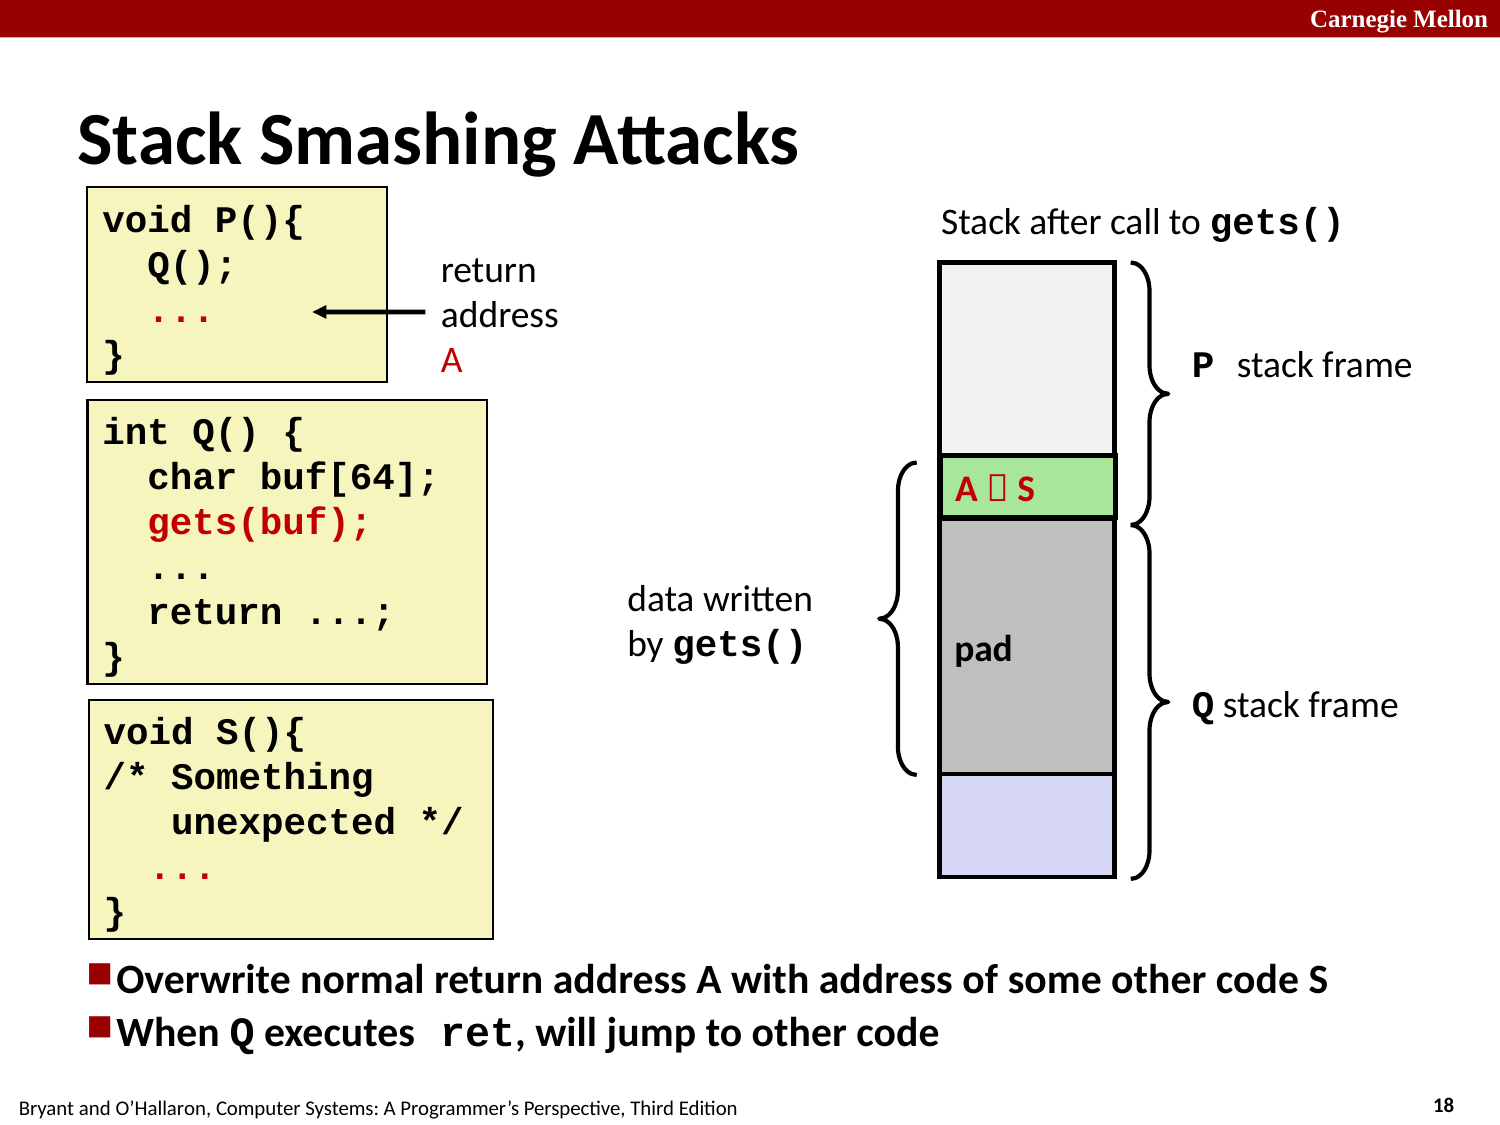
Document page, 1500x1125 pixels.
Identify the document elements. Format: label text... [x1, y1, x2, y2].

text_box data written by gets() [612, 566, 838, 672]
text_box [939, 262, 1115, 517]
text_box void P(){ Q(); ... } [87, 187, 388, 382]
text_box [1130, 262, 1169, 525]
text_box [939, 774, 1115, 877]
text_box [879, 462, 917, 775]
list Overwrite normal return address A with address of some other code S When Q executes ret, will jump to other code [74, 912, 1430, 1101]
text_box Q stack frame [1177, 672, 1414, 733]
text_box Stack after call to gets() [926, 189, 1360, 249]
text_box int Q() { char buf[64]; gets(buf); ... return ...; } [87, 399, 488, 685]
text_box void S(){ /* Something unexpected */ ... } [88, 699, 493, 940]
text_box P stack frame [1177, 332, 1428, 393]
text_box A  S [940, 455, 1116, 518]
text_box [312, 305, 426, 319]
text_box pad [939, 518, 1115, 774]
title Stack Smashing Attacks [62, 87, 1426, 182]
text_box return address A [426, 237, 575, 388]
text_box [1130, 525, 1169, 879]
